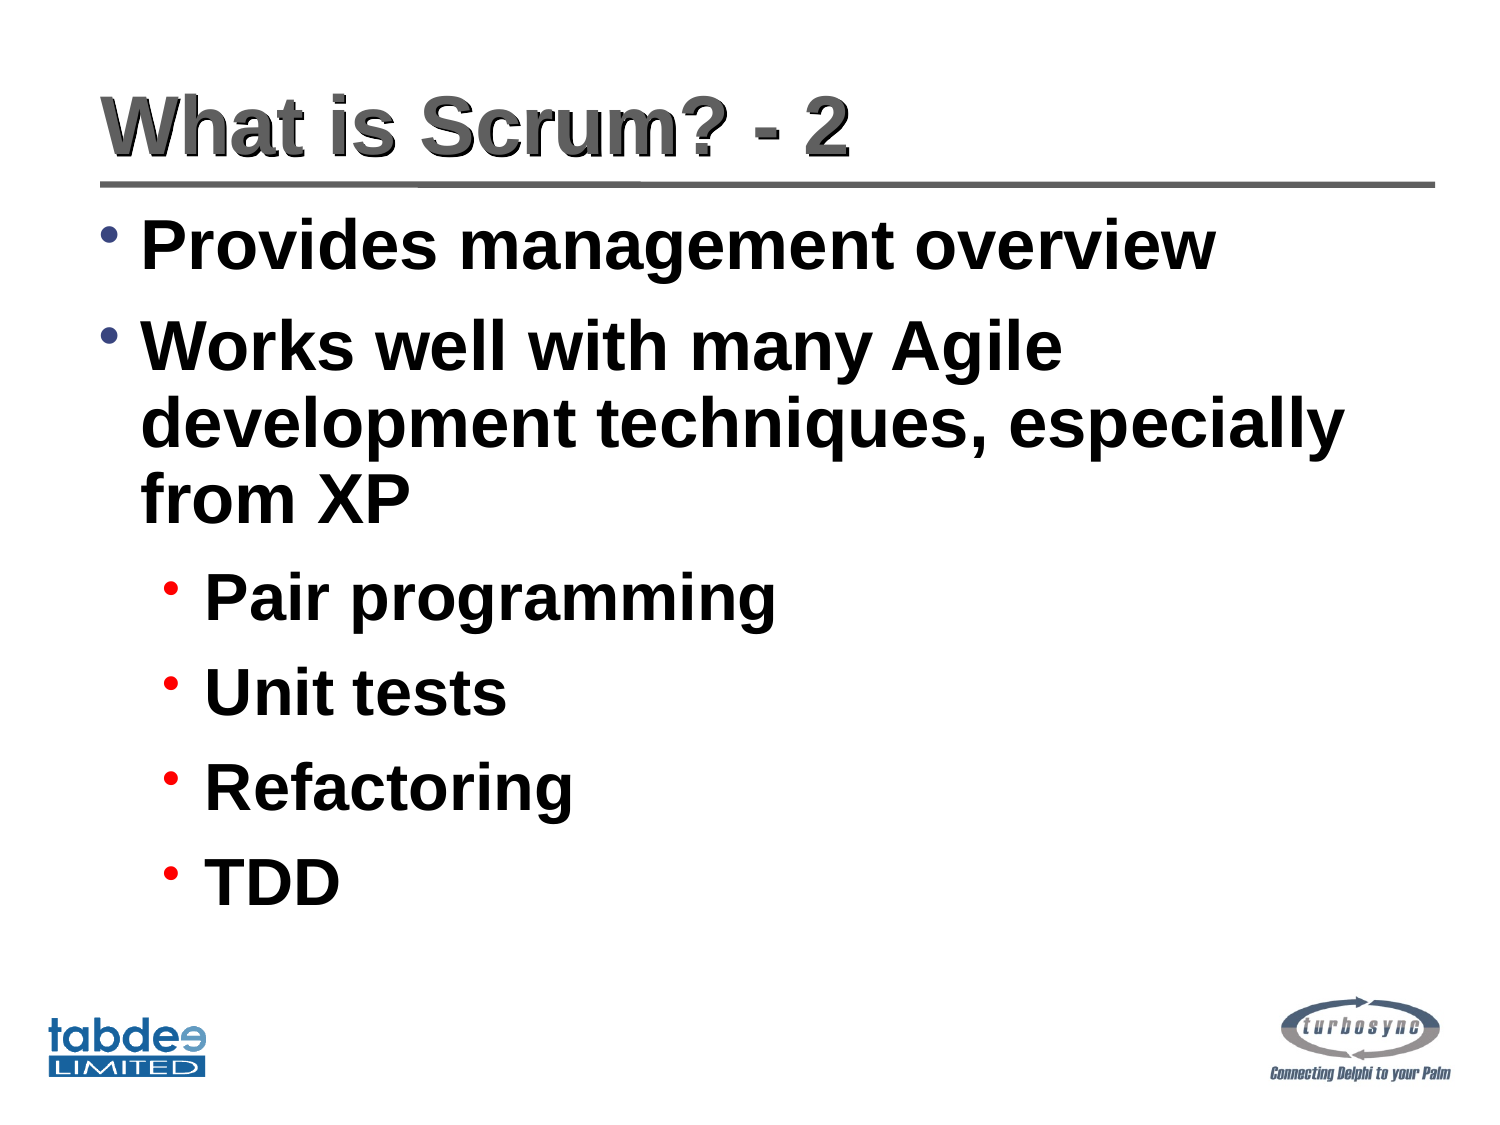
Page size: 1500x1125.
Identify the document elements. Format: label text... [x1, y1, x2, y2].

picture [1257, 987, 1459, 1094]
list Provides management overview Works well with many Agile development techniques, especially from XP Pair programming Unit tests Refactoring TDD [97, 208, 1435, 1060]
title What is Scrum? - 2 [100, 85, 1437, 173]
picture [29, 999, 230, 1092]
